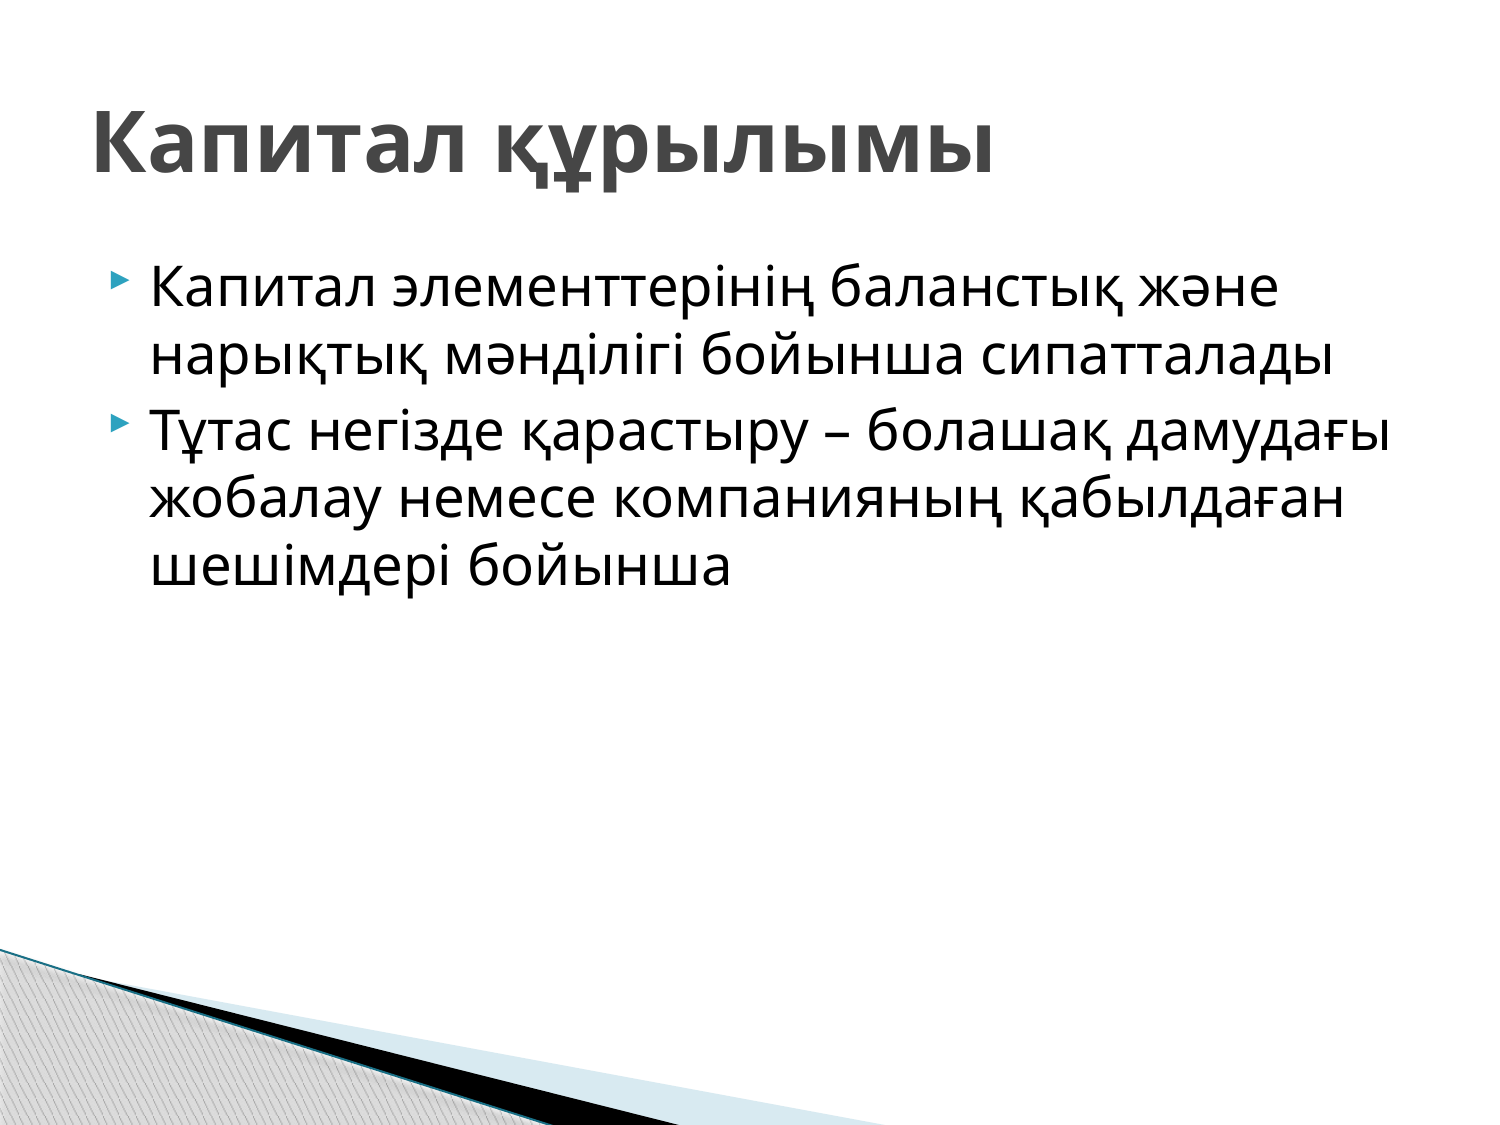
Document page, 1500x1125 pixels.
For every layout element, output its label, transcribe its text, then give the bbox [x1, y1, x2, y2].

title Капитал құрылымы [75, 45, 1425, 233]
list Капитал элементтерінің баланстық және нарықтық мәнділігі бойынша сипатталады Тұтас негізде қарастыру – болашақ дамудағы жобалау немесе компанияның қабылдаған шешімдері бойынша [75, 243, 1425, 986]
